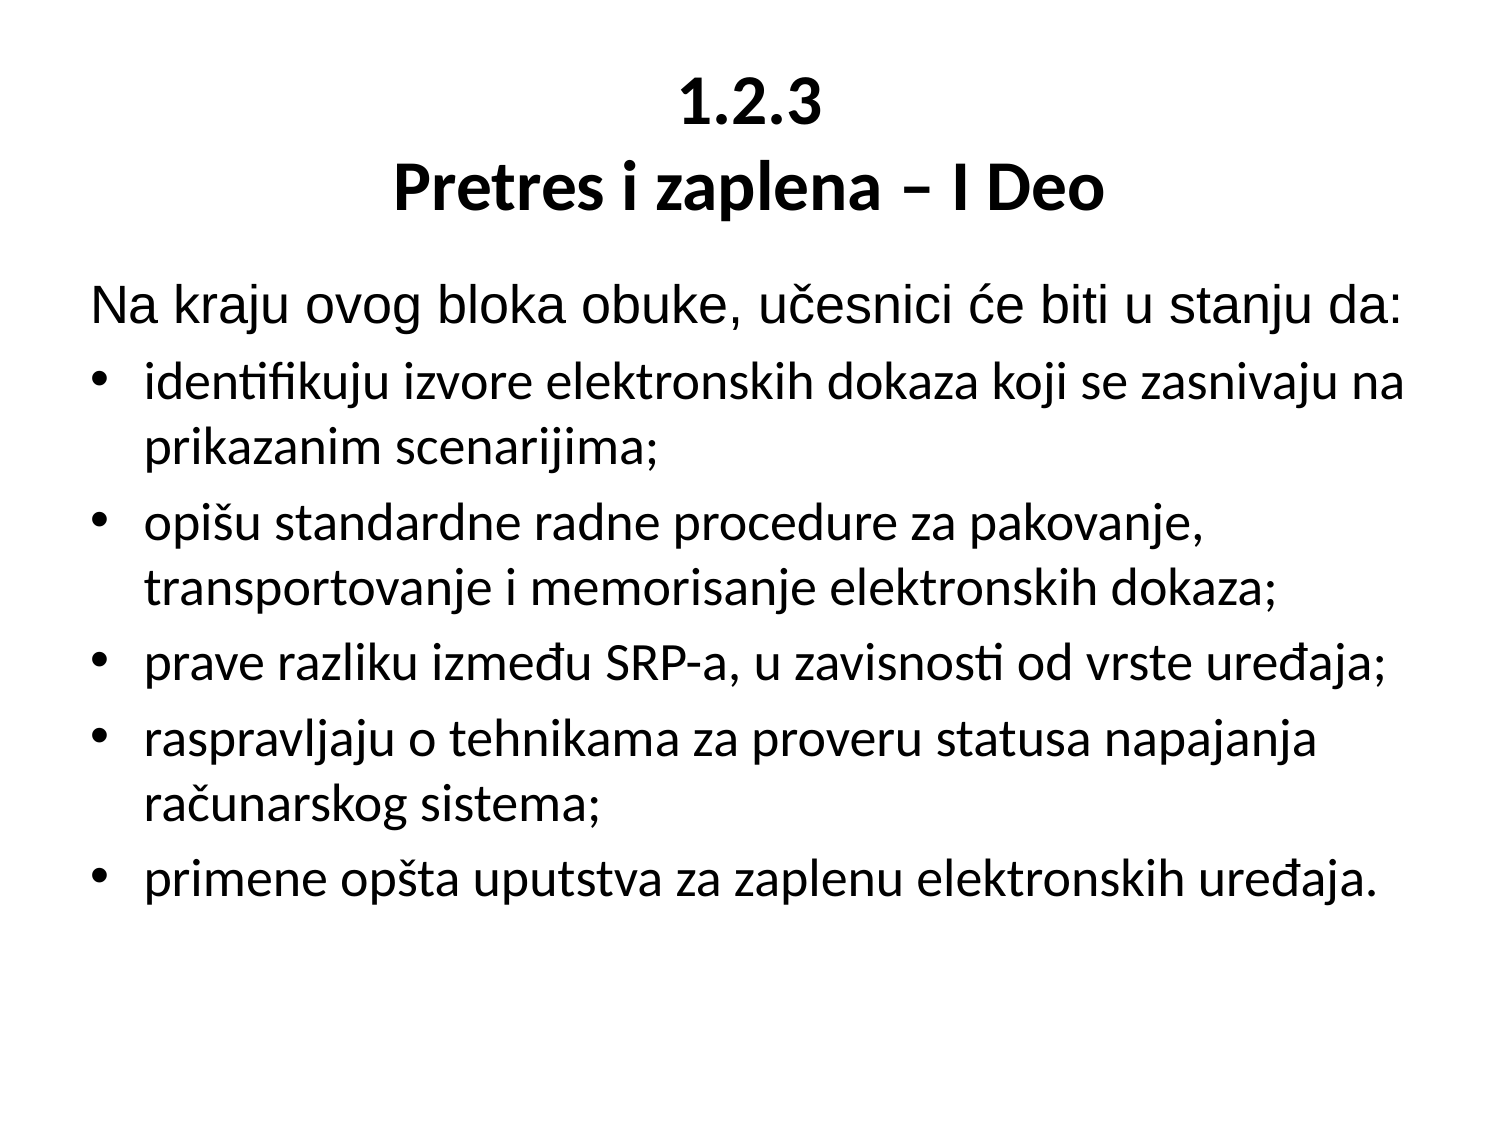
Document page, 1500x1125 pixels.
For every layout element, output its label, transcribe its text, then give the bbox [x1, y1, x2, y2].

title 1.2.3 Pretres i zaplena – I Deo [74, 44, 1426, 233]
list Na kraju ovog bloka obuke, učesnici će biti u stanju da: identifikuju izvore elektronskih dokaza koji se zasnivaju na prikazanim scenarijima; opišu standardne radne procedure za pakovanje, transportovanje i memorisanje elektronskih dokaza; prave razliku između SRP-a, u zavisnosti od vrste uređaja; raspravljaju o tehnikama za proveru statusa napajanja računarskog sistema; primene opšta uputstva za zaplenu elektronskih uređaja. [74, 262, 1426, 1089]
